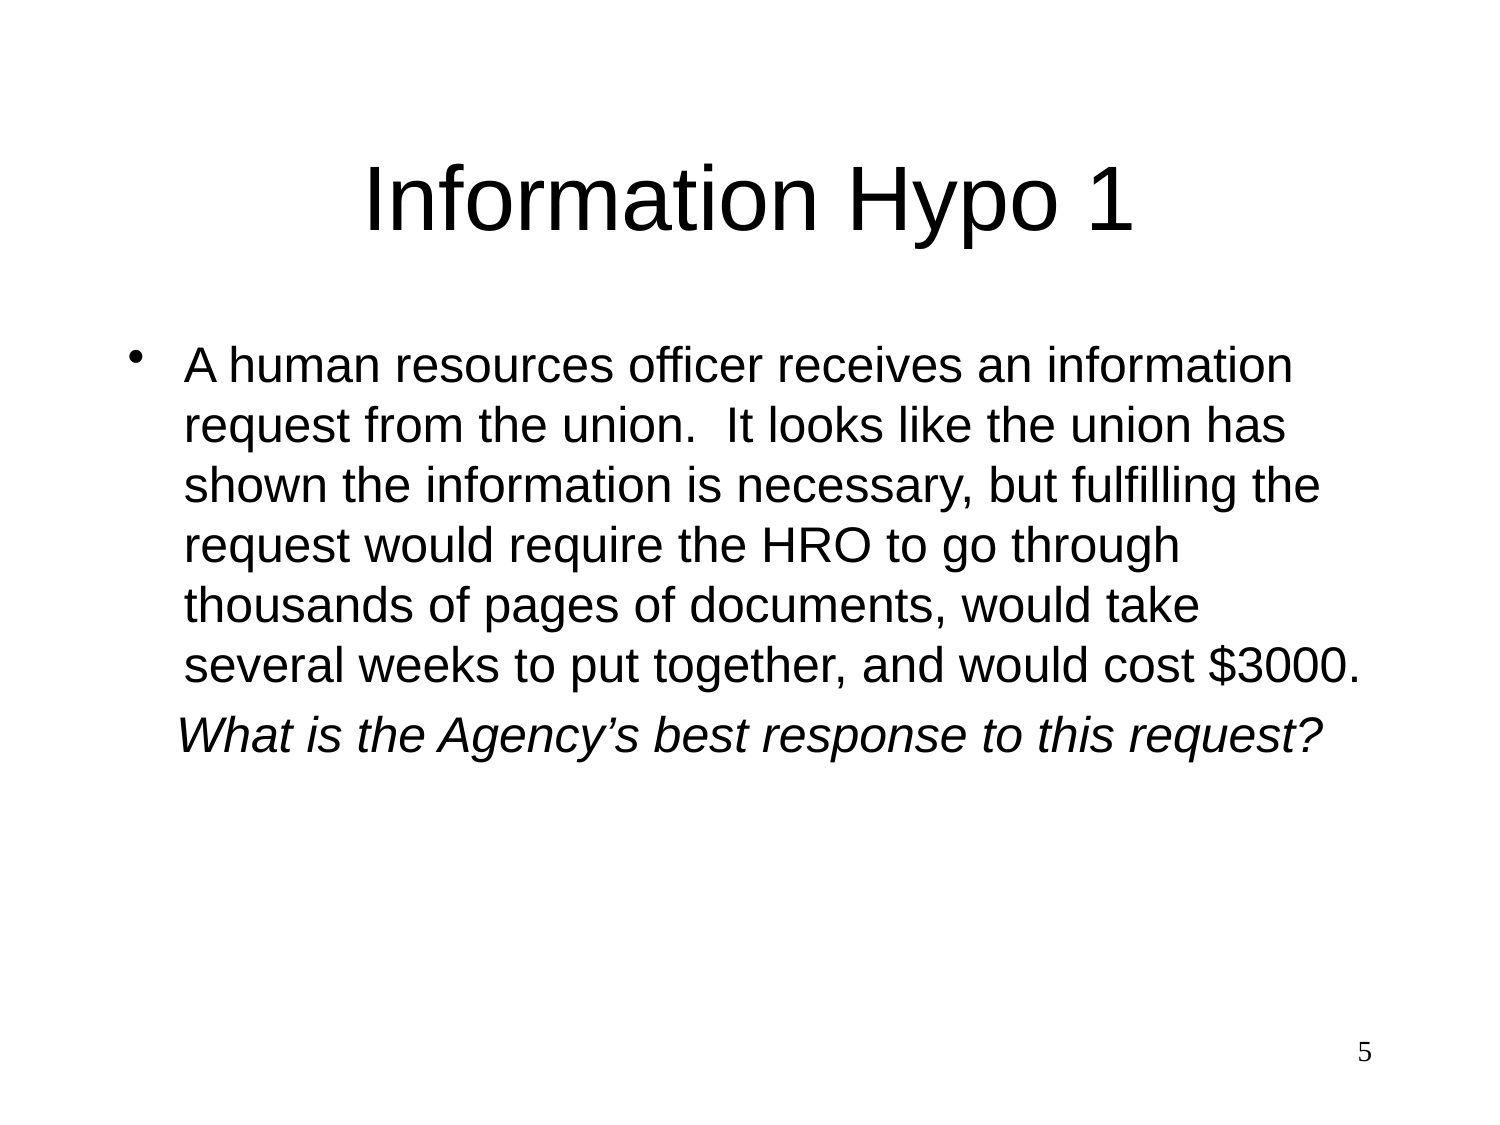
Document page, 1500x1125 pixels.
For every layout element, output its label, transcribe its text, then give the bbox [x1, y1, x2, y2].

slide_number 5 [1074, 1024, 1388, 1101]
title Information Hypo 1 [112, 99, 1388, 288]
list A human resources officer receives an information request from the union. It looks like the union has shown the information is necessary, but fulfilling the request would require the HRO to go through thousands of pages of documents, would take several weeks to put together, and would cost $3000. What is the Agency’s best response to this request? [112, 324, 1388, 1001]
